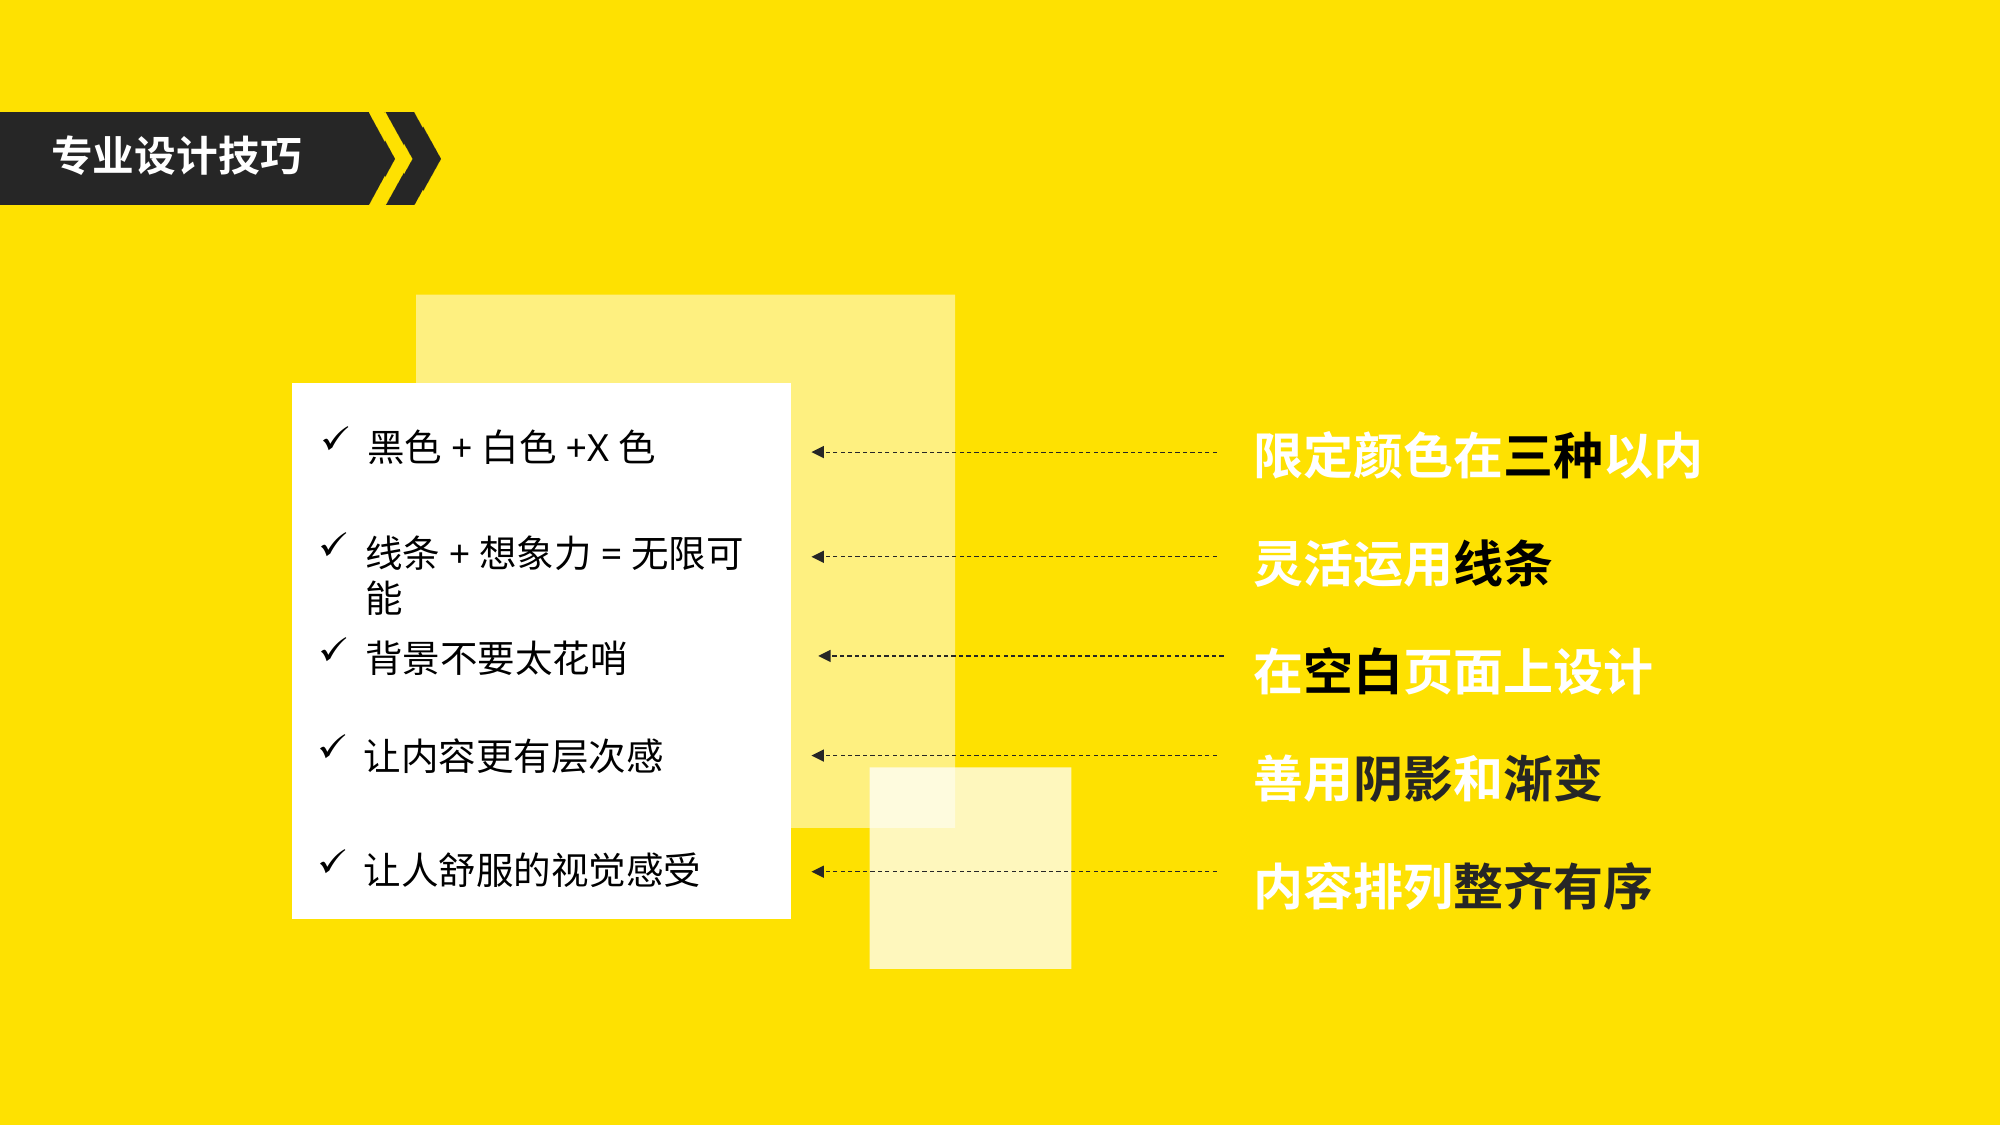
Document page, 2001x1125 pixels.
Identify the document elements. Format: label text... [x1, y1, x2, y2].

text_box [302, 416, 800, 901]
text_box [869, 872, 1072, 970]
text_box 限定颜色在三种以内 灵活运用线条 在空白页面上设计 善用阴影和渐变 内容排列整齐有序 [1238, 368, 1812, 960]
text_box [811, 451, 1224, 872]
text_box [415, 294, 956, 829]
picture [0, 112, 443, 205]
text_box [292, 383, 791, 919]
